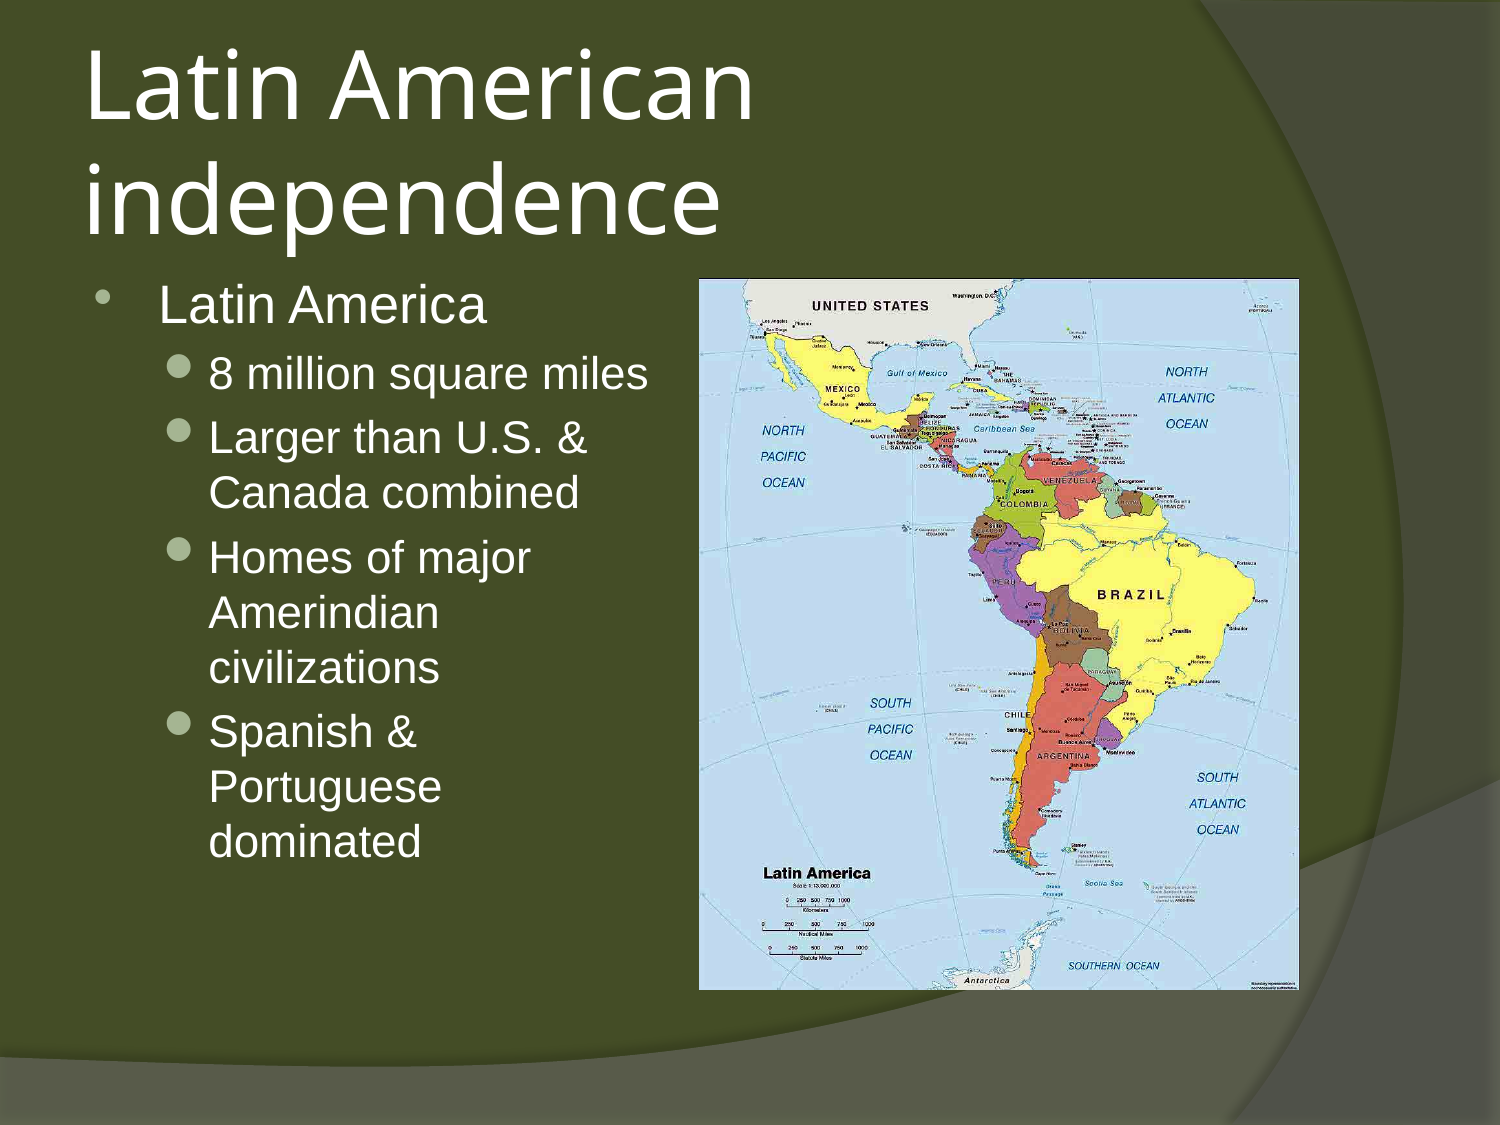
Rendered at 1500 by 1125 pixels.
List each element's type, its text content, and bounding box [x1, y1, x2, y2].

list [699, 278, 1301, 990]
title Latin American independence [75, 45, 1300, 233]
list Latin America 8 million square miles Larger than U.S. & Canada combined Homes of major Amerindian civilizations Spanish & Portuguese dominated [75, 262, 675, 1005]
